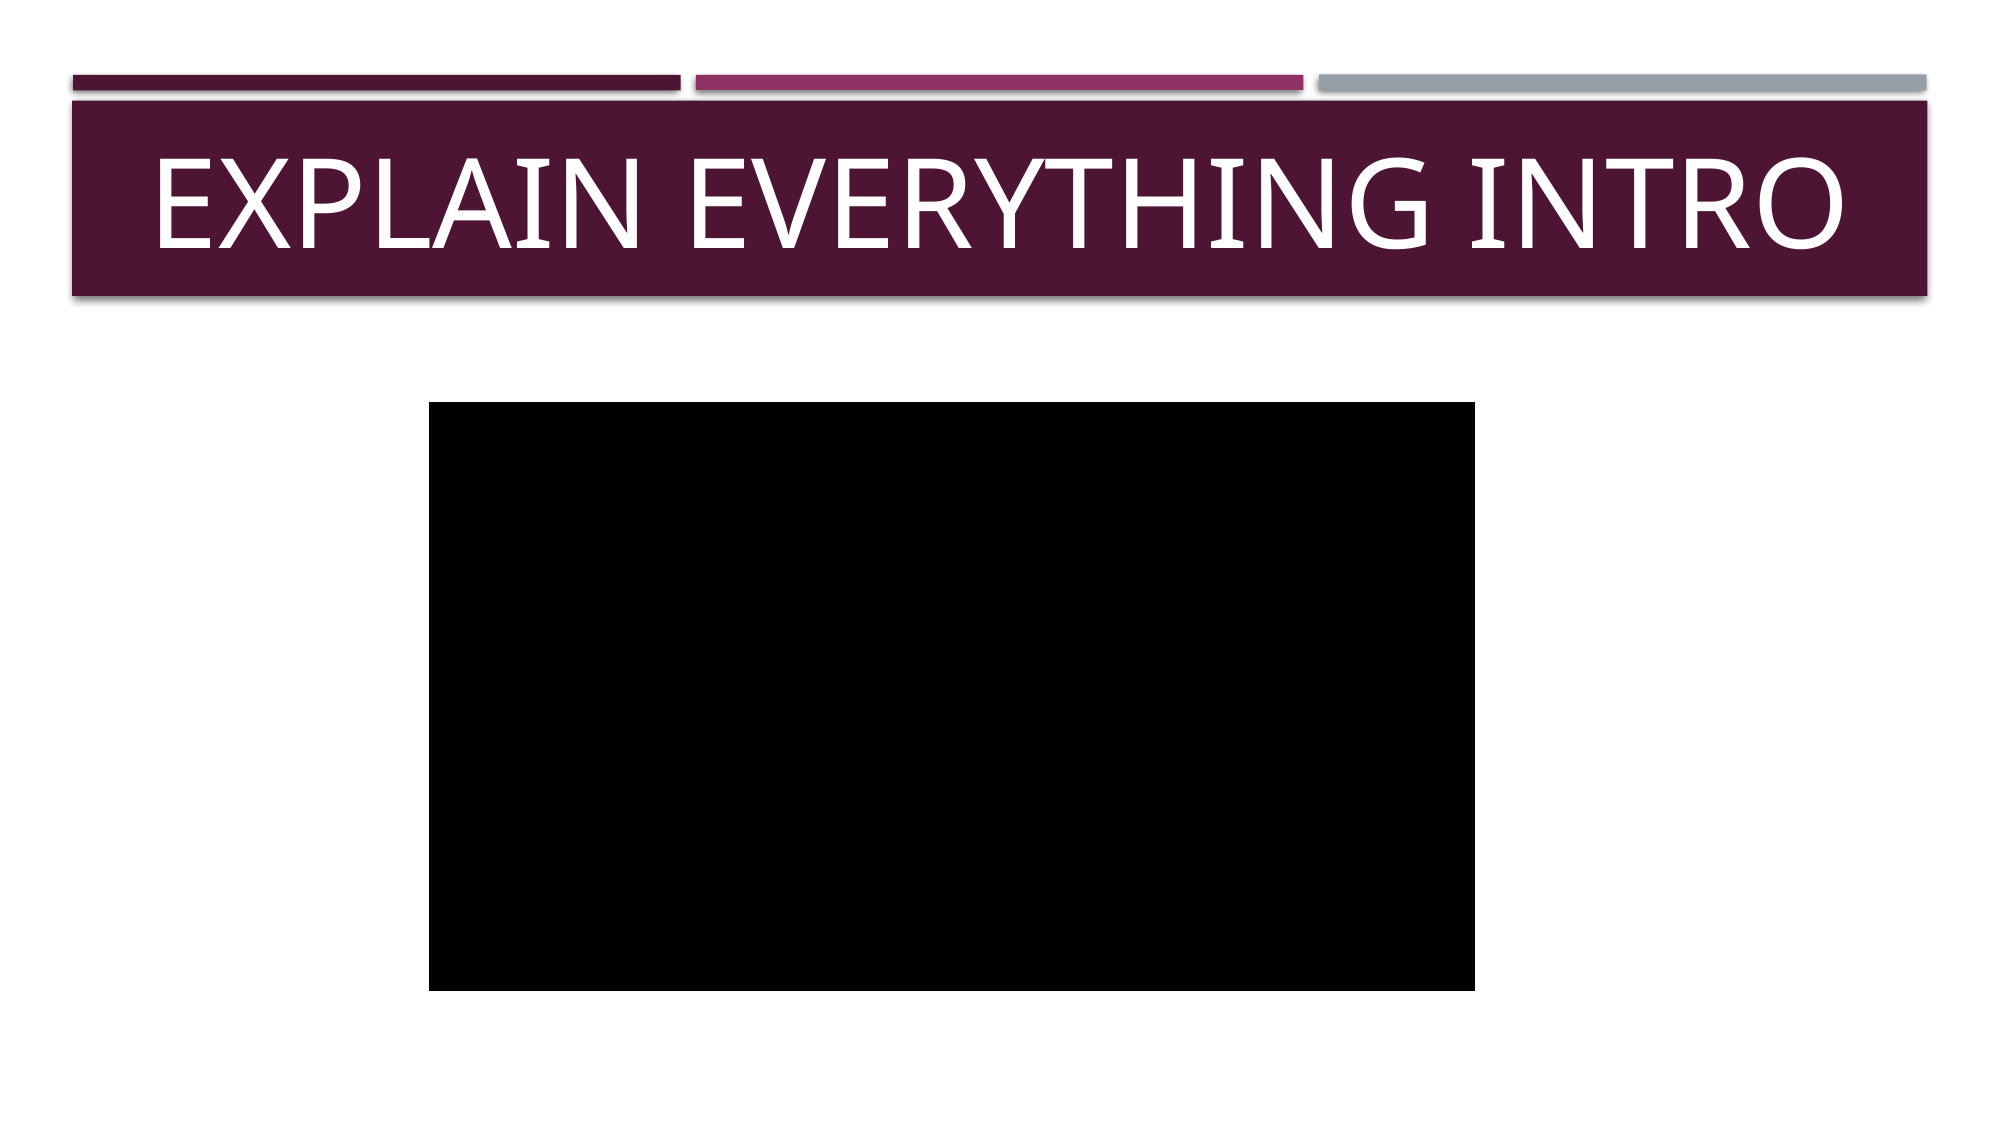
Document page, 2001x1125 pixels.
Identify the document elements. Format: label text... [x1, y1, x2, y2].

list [427, 401, 1477, 992]
title Explain Everything Intro [95, 115, 1905, 282]
